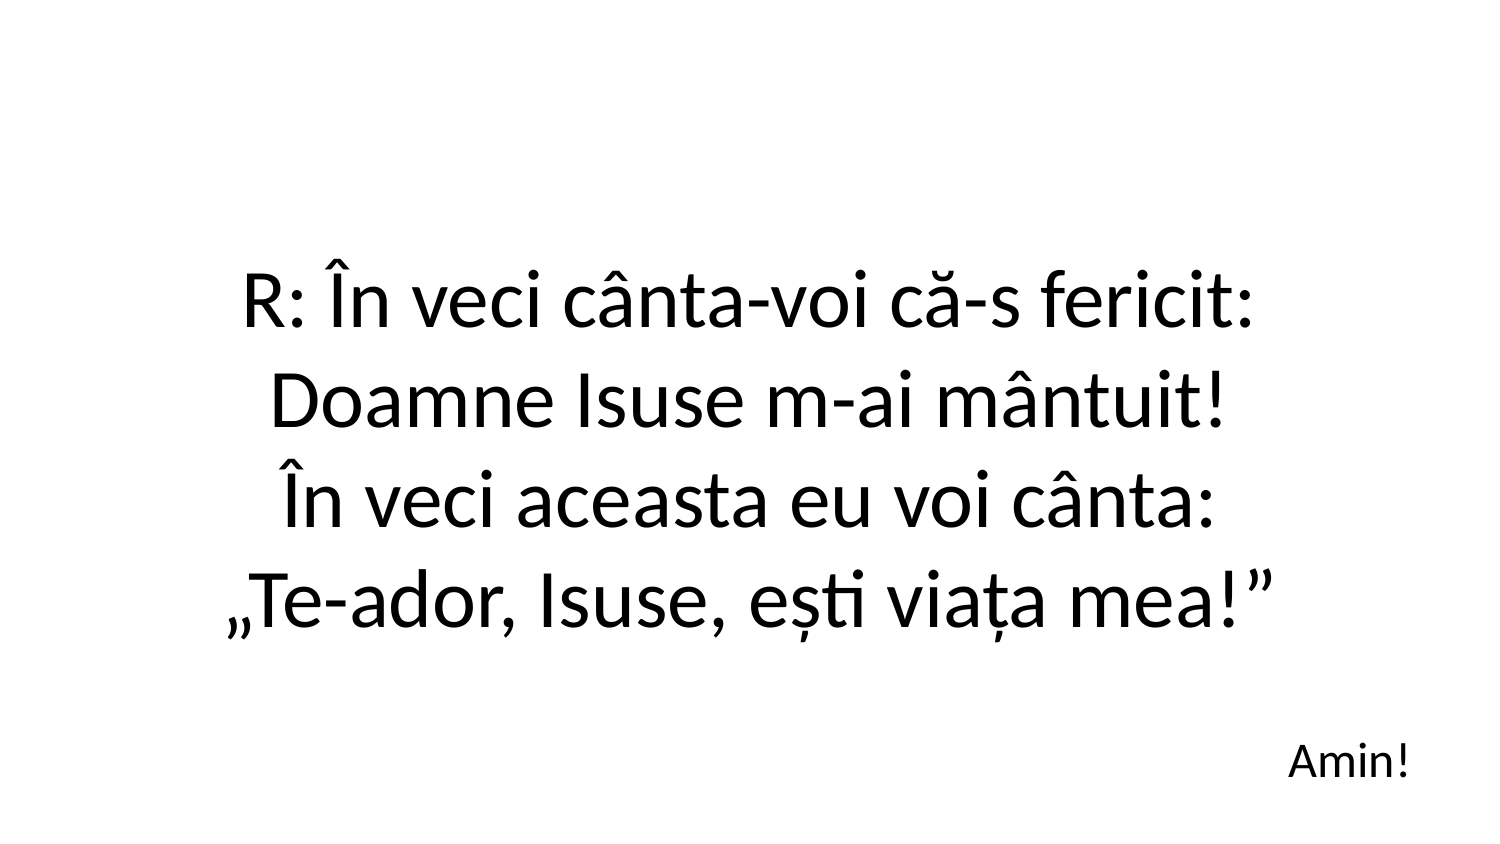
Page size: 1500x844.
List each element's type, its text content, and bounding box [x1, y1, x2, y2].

text_box R: În veci cânta-voi că-s fericit: Doamne Isuse m-ai mântuit! În veci aceasta eu voi cânta: „Te-ador, Isuse, ești viața mea!” [206, 192, 1293, 652]
text_box Amin! [1273, 674, 1427, 795]
